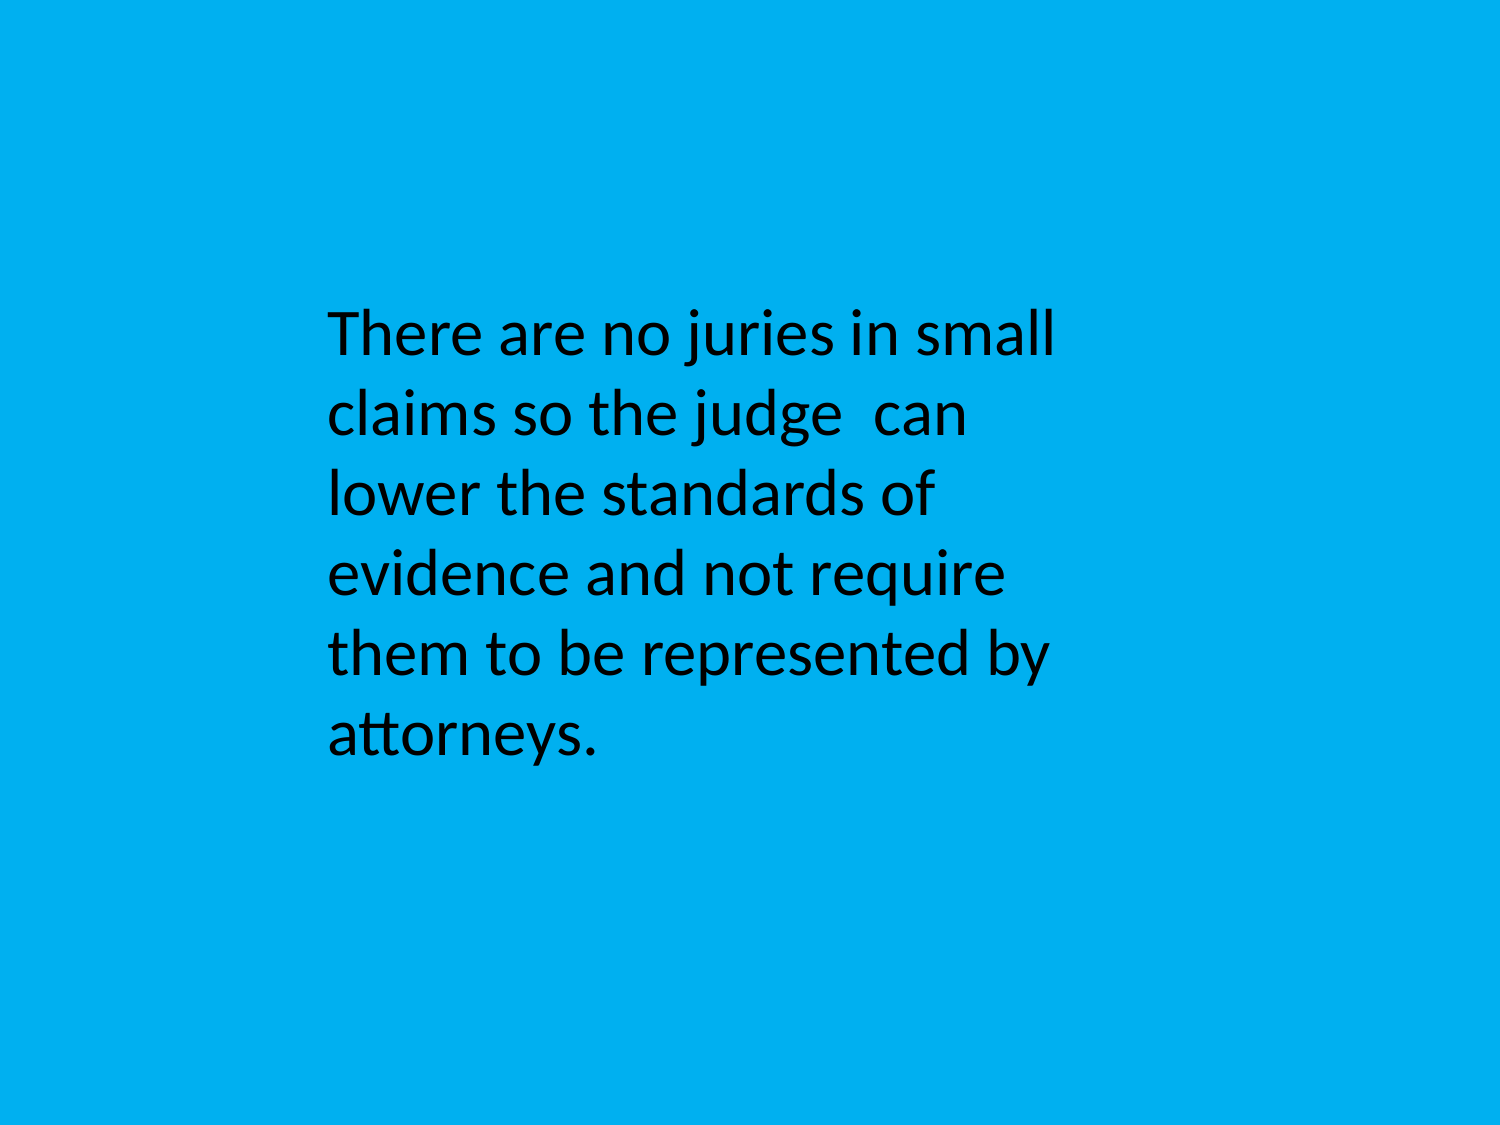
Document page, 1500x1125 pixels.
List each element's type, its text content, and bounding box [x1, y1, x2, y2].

text_box There are no juries in small claims so the judge can lower the standards of evidence and not require them to be represented by attorneys. [312, 281, 1138, 776]
